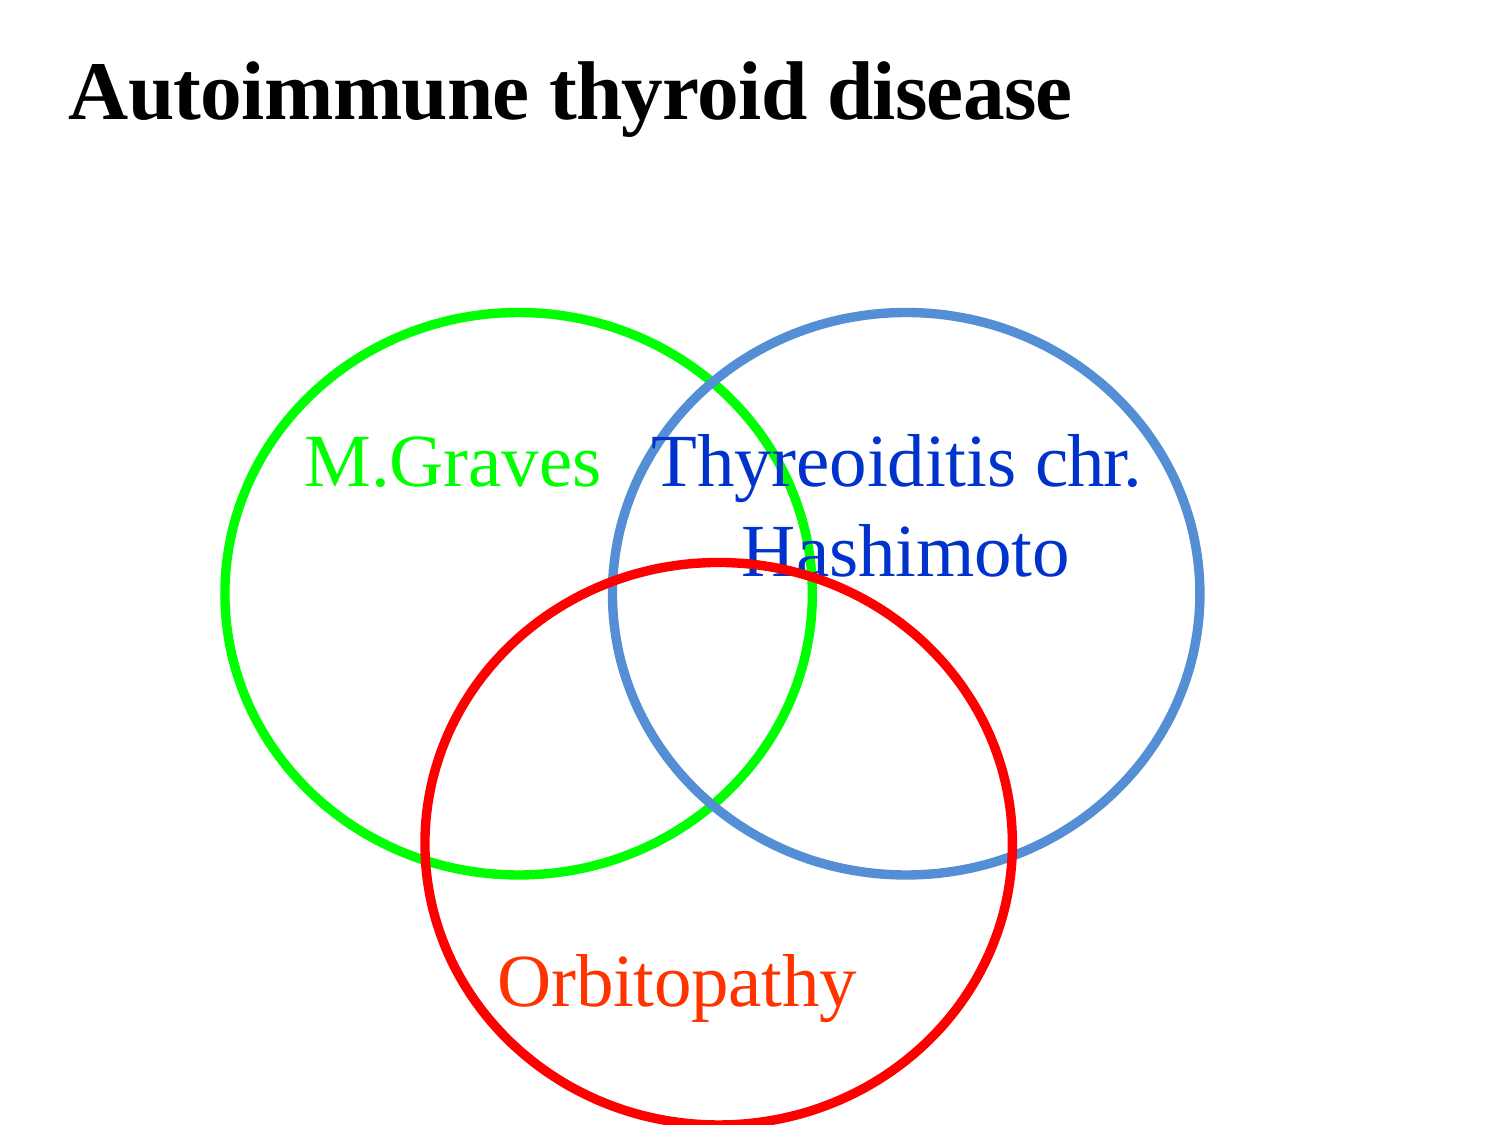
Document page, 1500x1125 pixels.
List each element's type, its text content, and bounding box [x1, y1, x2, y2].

text_box M.Graves Thyreoiditis chr. Hashimoto [302, 409, 1147, 592]
text_box [224, 312, 712, 861]
title Autoimmune thyroid disease [68, 33, 1431, 238]
text_box Orbitopathy [497, 929, 940, 1114]
text_box [852, 432, 1200, 856]
text_box [637, 1114, 801, 1125]
text_box [684, 312, 1128, 409]
text_box [424, 562, 1013, 1029]
